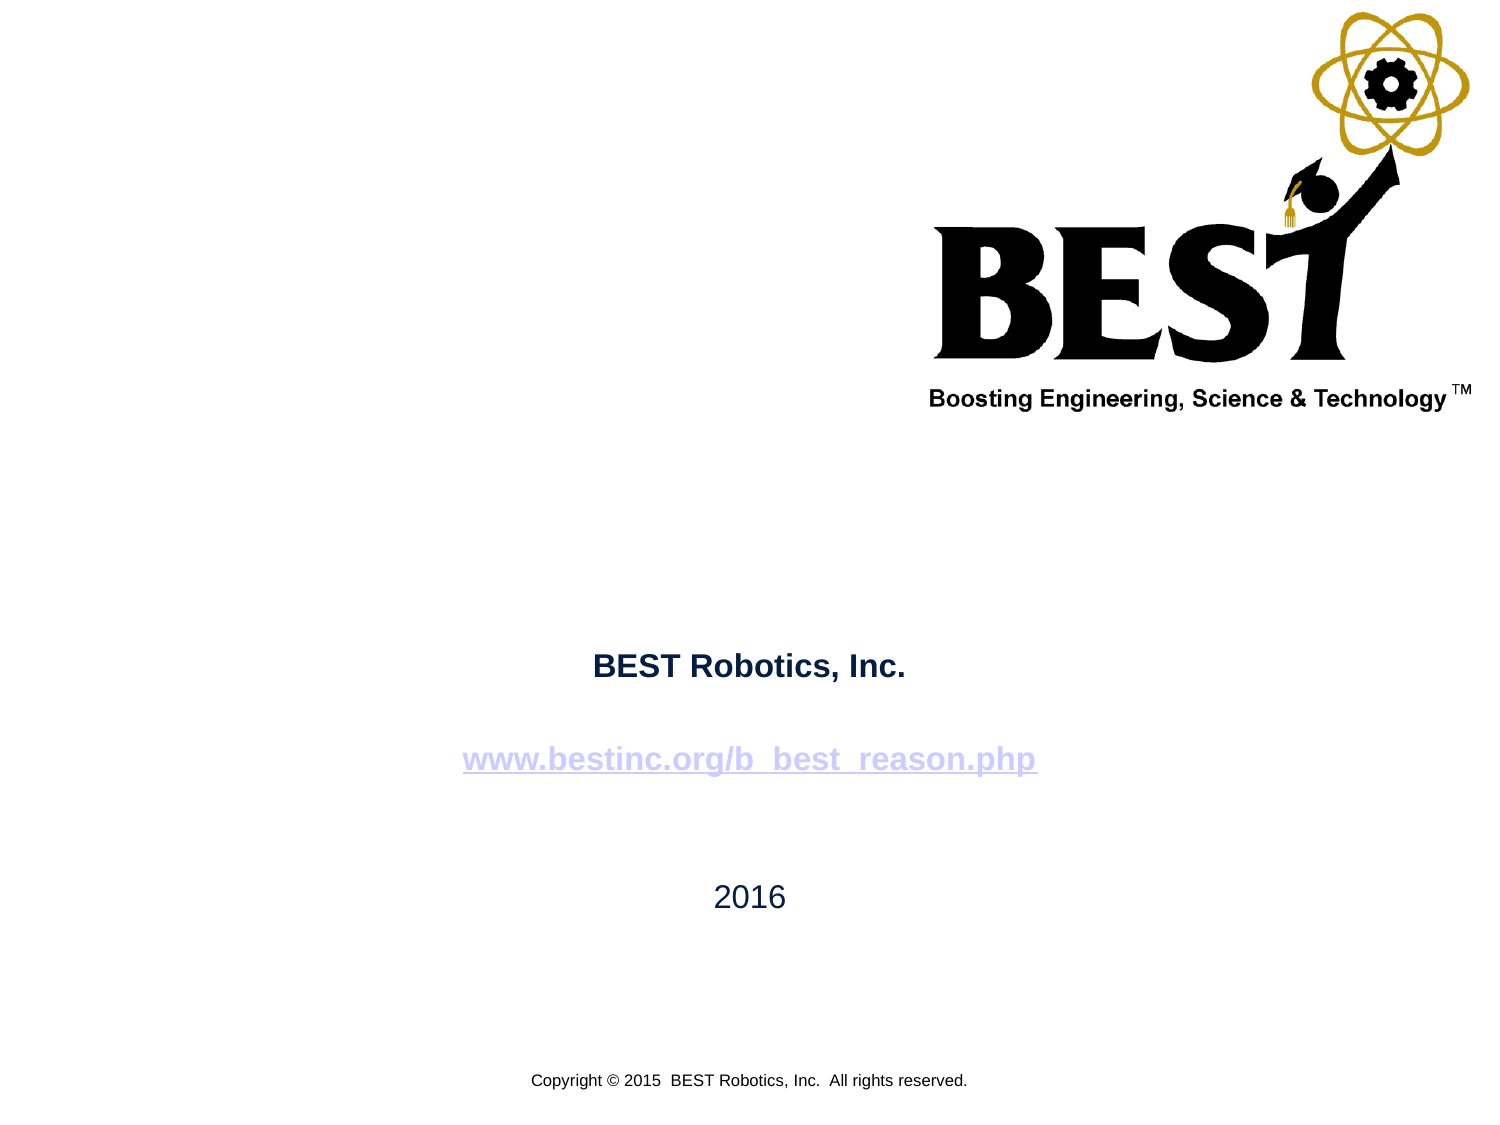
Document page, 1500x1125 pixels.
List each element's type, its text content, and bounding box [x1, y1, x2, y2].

text_box Copyright © 2015 BEST Robotics, Inc. All rights reserved. [512, 1062, 988, 1100]
subtitle BEST Robotics, Inc. www.bestinc.org/b_best_reason.php 2016 [225, 637, 1275, 925]
picture [924, 12, 1484, 427]
